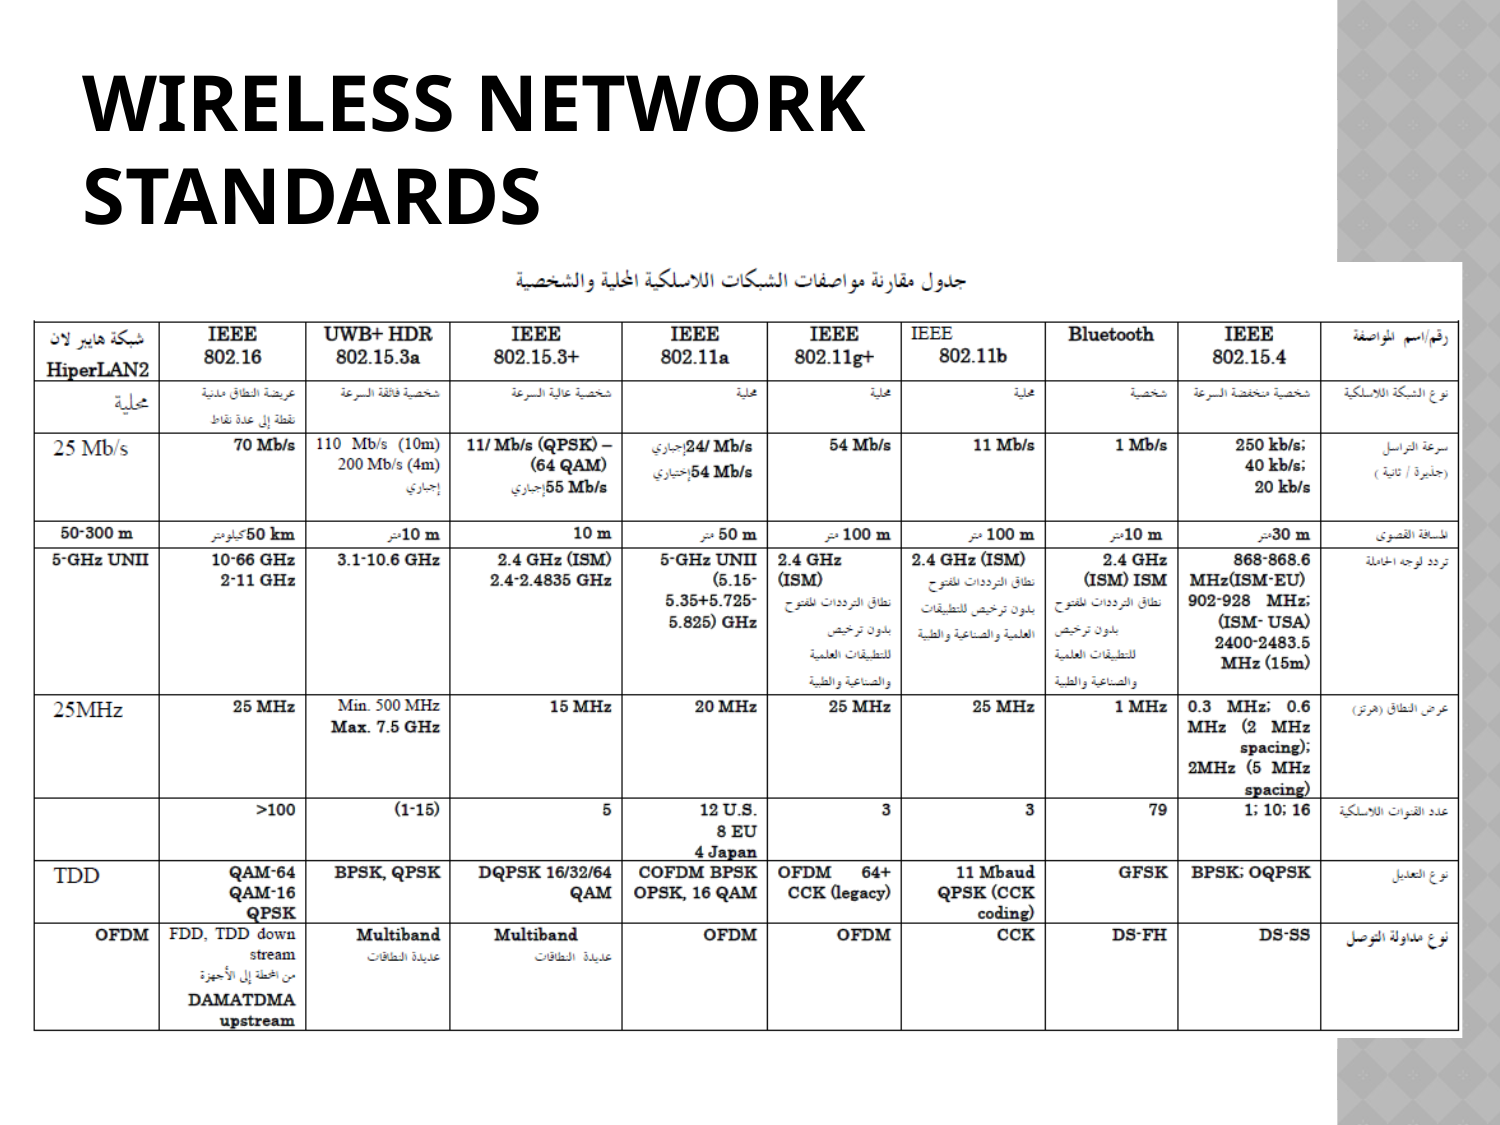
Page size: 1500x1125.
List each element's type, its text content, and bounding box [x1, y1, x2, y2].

picture [24, 261, 1463, 1038]
title wireless network standards [75, 52, 1263, 240]
